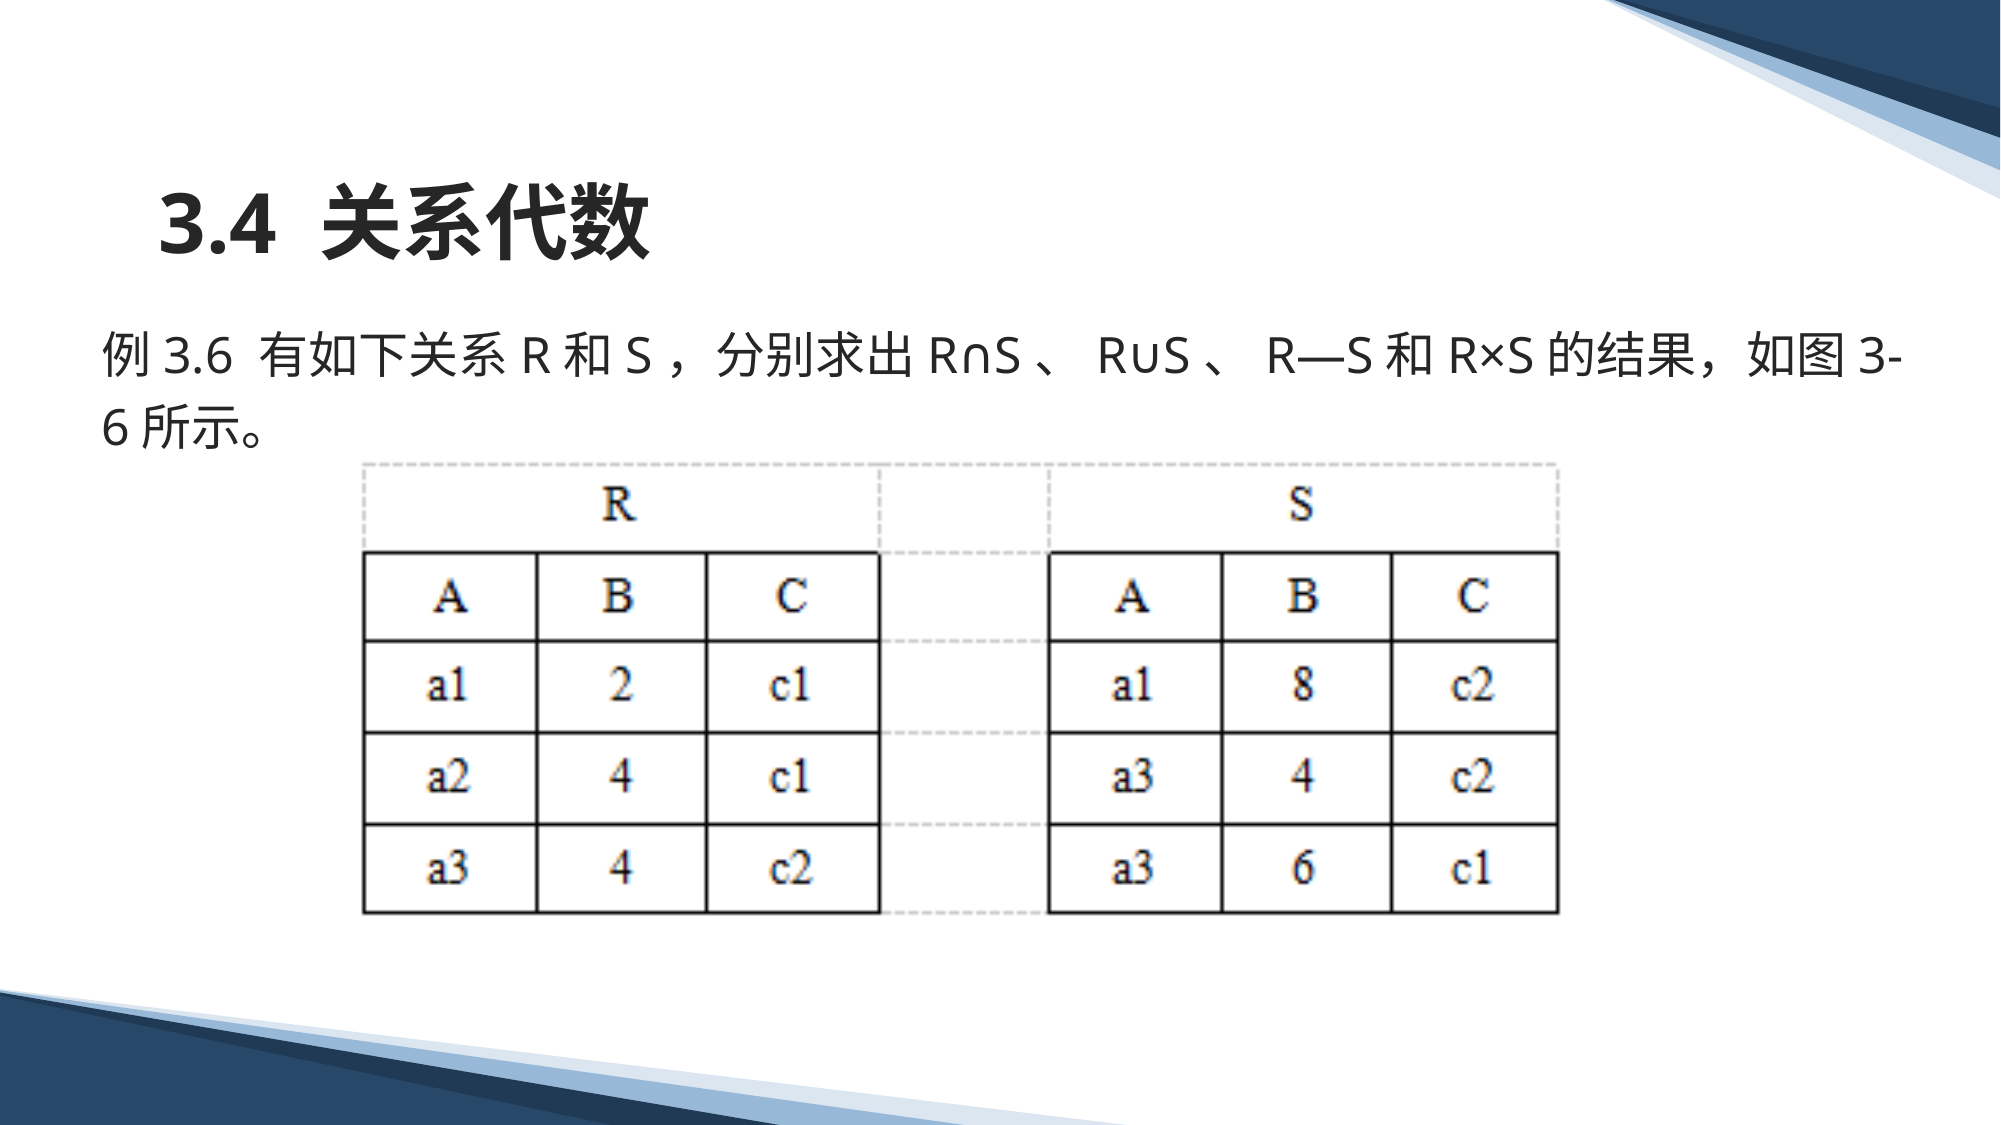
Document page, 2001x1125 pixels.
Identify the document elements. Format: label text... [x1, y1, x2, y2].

picture [333, 447, 1581, 936]
title 3.4 关系代数 [143, 54, 1857, 280]
list 例3.6 有如下关系R和S，分别求出R∩S、R∪S、R—S和R×S的结果，如图3-6所示。 [86, 303, 1932, 495]
